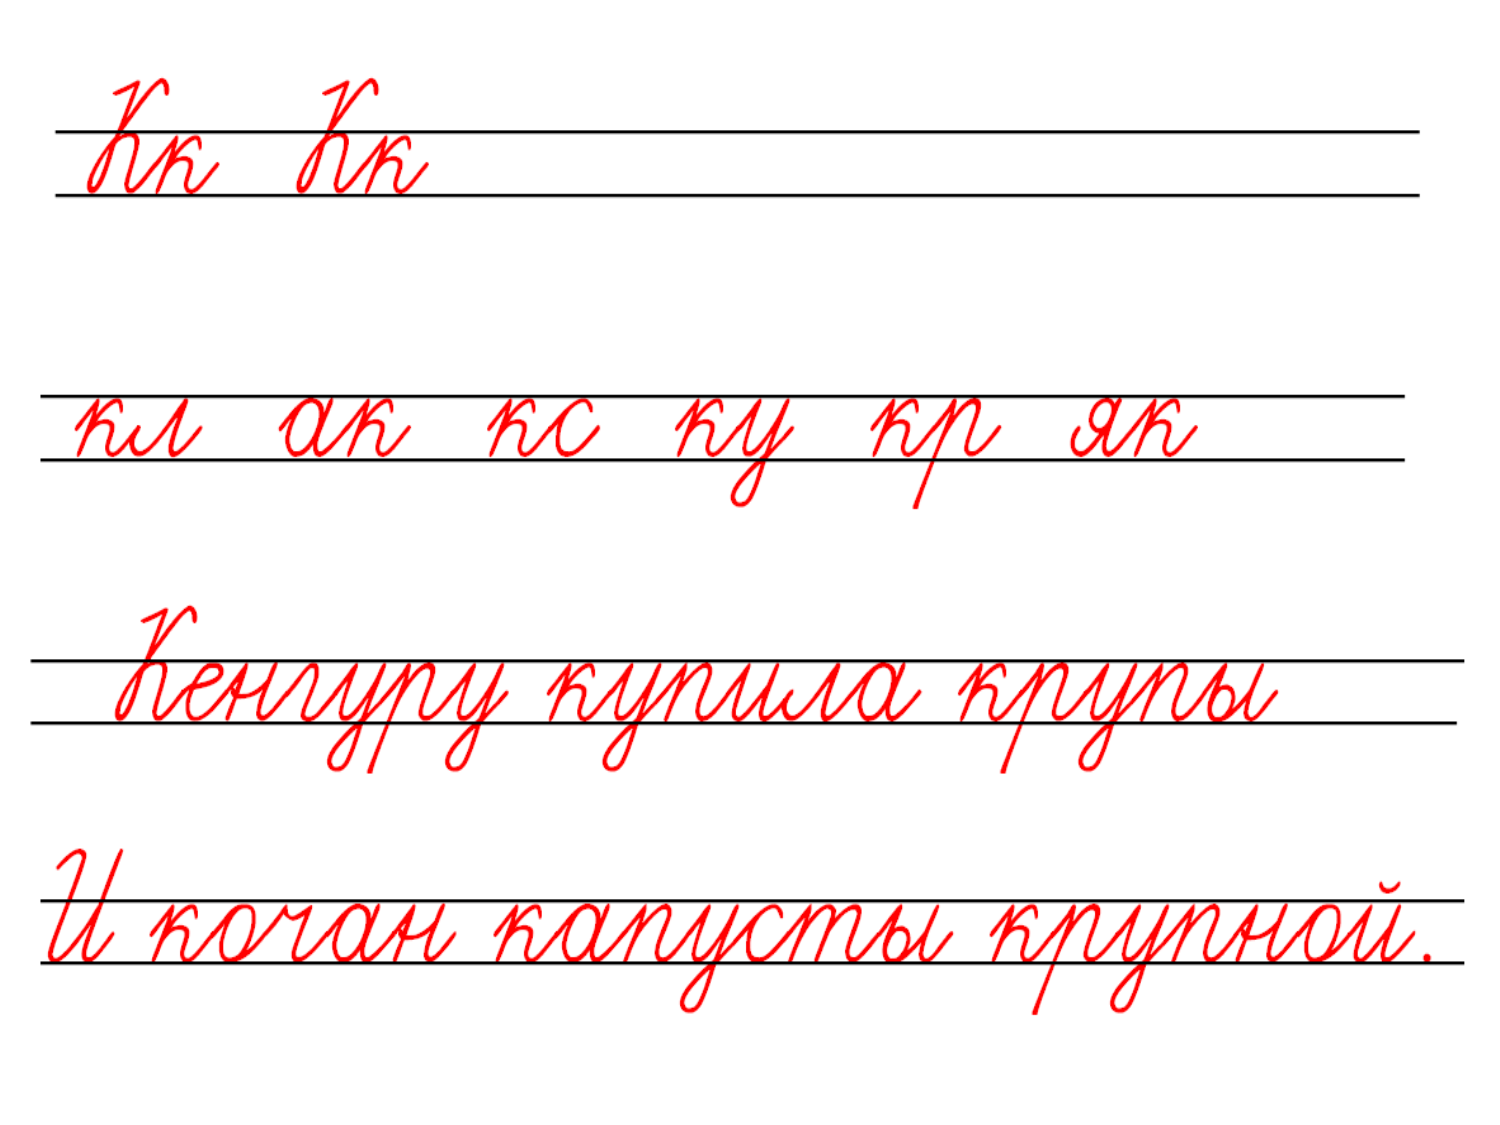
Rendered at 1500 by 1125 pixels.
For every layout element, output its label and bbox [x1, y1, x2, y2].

list [0, 0, 1500, 1125]
